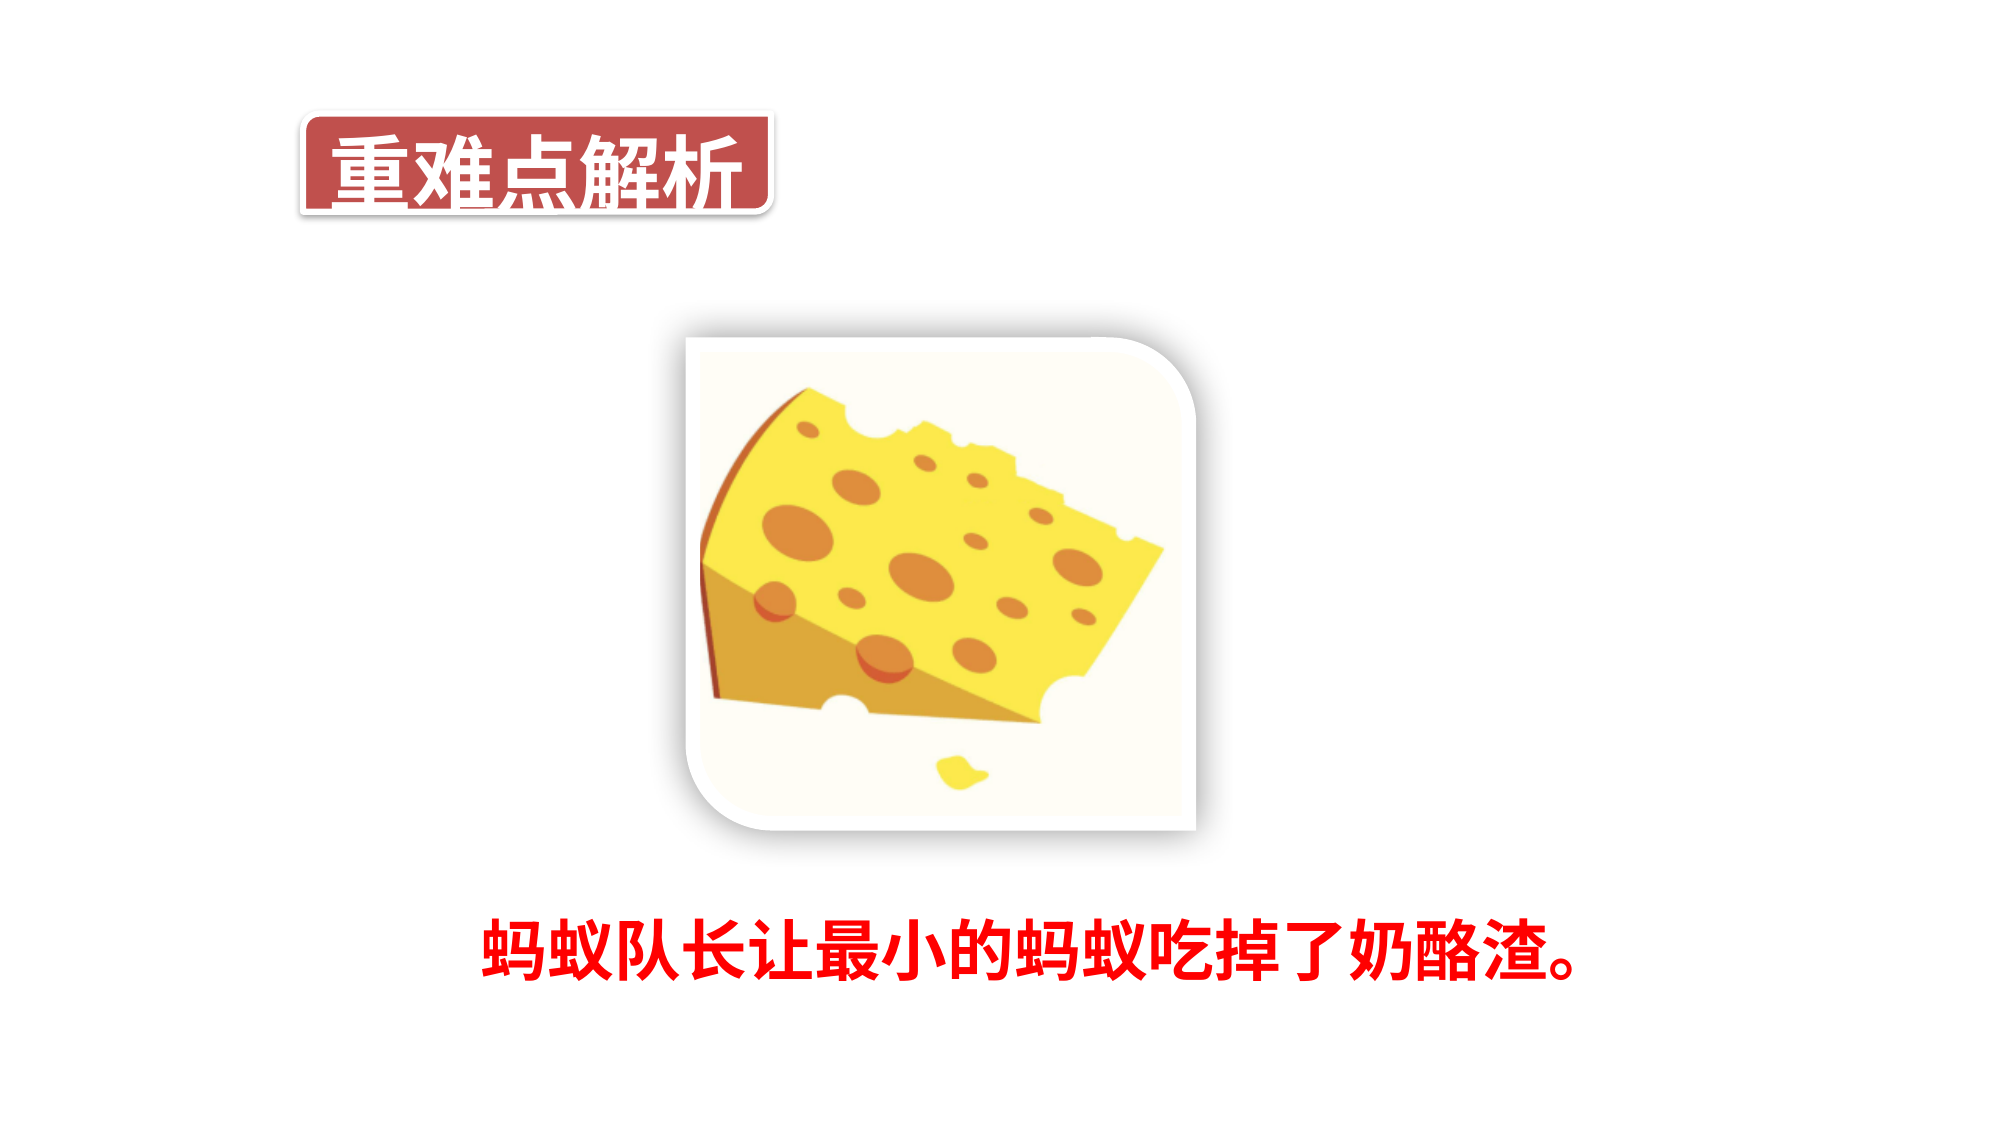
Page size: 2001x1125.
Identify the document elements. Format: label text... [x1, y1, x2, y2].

picture [692, 344, 1190, 824]
text_box 重难点解析 [299, 110, 775, 215]
text_box 蚂蚁队长让最小的蚂蚁吃掉了奶酪渣。 [465, 885, 1666, 997]
